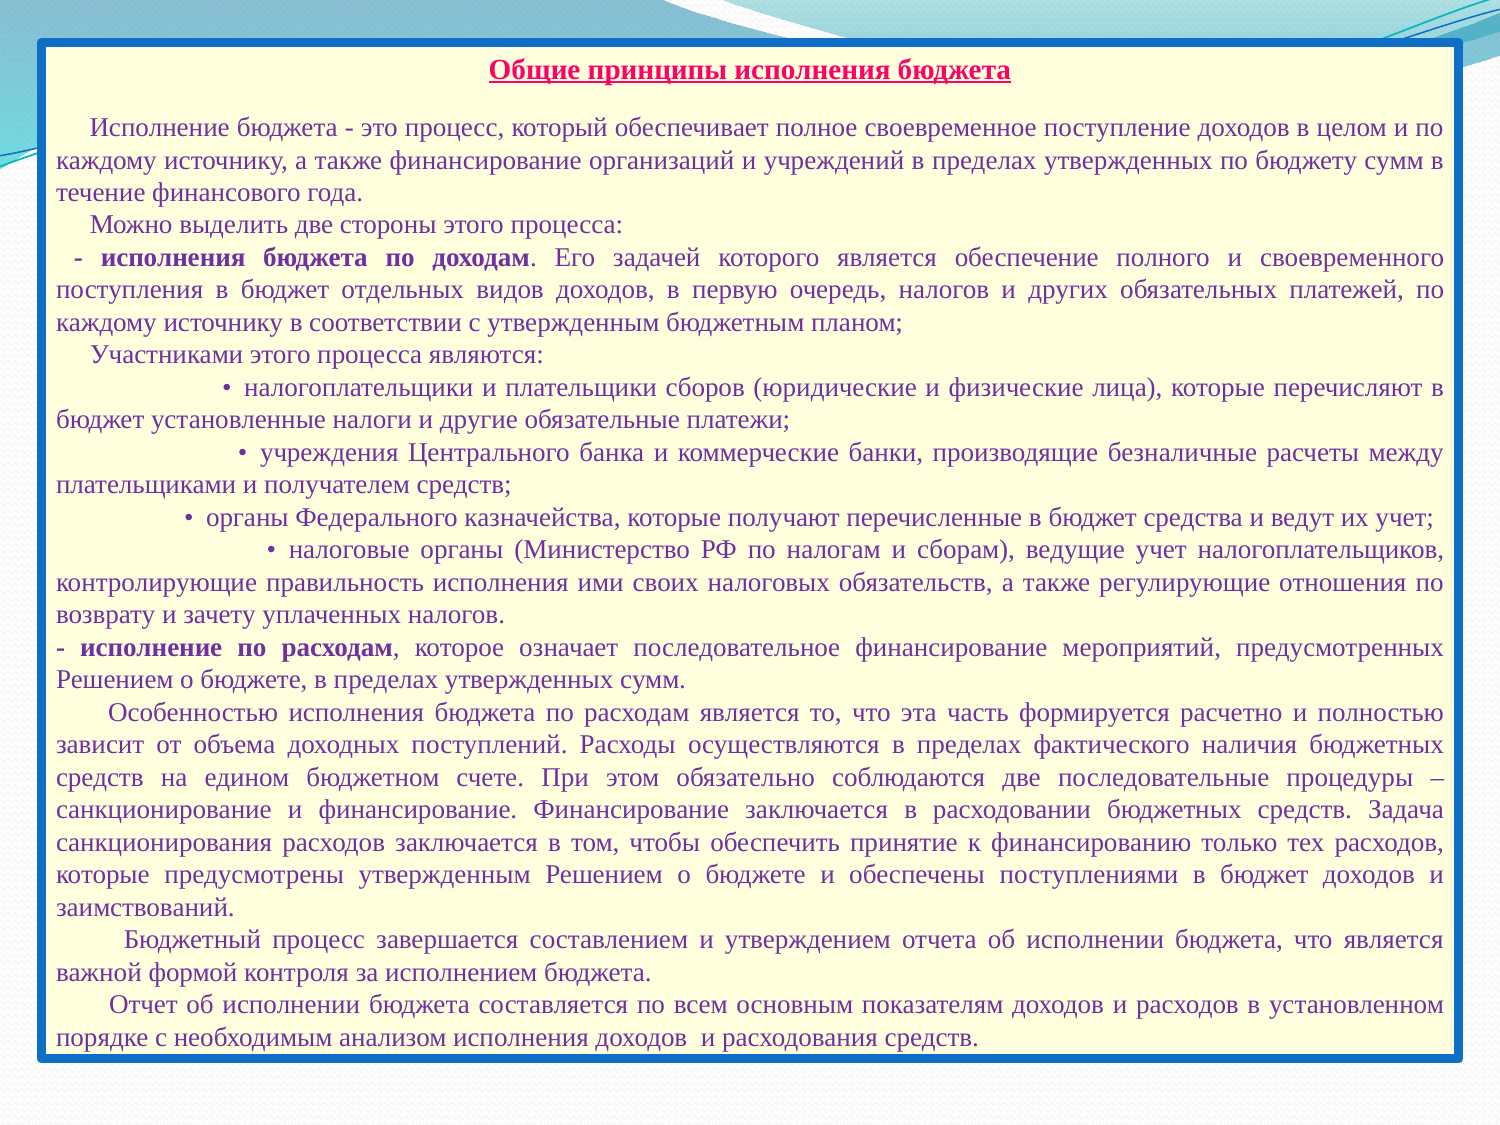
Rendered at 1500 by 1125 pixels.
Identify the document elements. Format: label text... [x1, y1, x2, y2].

text_box Общие принципы исполнения бюджета Исполнение бюджета - это процесс, который обеспечивает полное своевременное поступление доходов в целом и по каждому источнику, а также финансирование организаций и учреждений в пределах утвержденных по бюджету сумм в течение финансового года. Можно выделить две стороны этого процесса: - исполнения бюджета по доходам. Его задачей которого является обеспечение полного и своевременного поступления в бюджет отдельных видов доходов, в первую очередь, налогов и других обязательных платежей, по каждому источнику в соответствии с утвержденным бюджетным планом; Участниками этого процесса являются: • налогоплательщики и плательщики сборов (юридические и физические лица), которые перечисляют в бюджет установленные налоги и другие обязательные платежи; • учреждения Центрального банка и коммерческие банки, производящие безналичные расчеты между плательщиками и получателем средств; • органы Федерального казначейства, которые получают перечисленные в бюджет средства и ведут их учет; • налоговые органы (Министерство РФ по налогам и сборам), ведущие учет налогоплательщиков, контролирующие правильность исполнения ими своих налоговых обязательств, а также регулирующие отношения по возврату и зачету уплаченных налогов. - исполнение по расходам, которое означает последовательное финансирование мероприятий, предусмотренных Решением о бюджете, в пределах утвержденных сумм. Особенностью исполнения бюджета по расходам является то, что эта часть формируется расчетно и полностью зависит от объема доходных поступлений. Расходы осуществляются в пределах фактического наличия бюджетных средств на едином бюджетном счете. При этом обязательно соблюдаются две последовательные процедуры – санкционирование и финансирование. Финансирование заключается в расходовании бюджетных средств. Задача санкционирования расходов заключается в том, чтобы обеспечить принятие к финансированию только тех расходов, которые предусмотрены утвержденным Решением о бюджете и обеспечены поступлениями в бюджет доходов и заимствований. Бюджетный процесс завершается составлением и утверждением отчета об исполнении бюджета, что является важной формой контроля за исполнением бюджета. Отчет об исполнении бюджета составляется по всем основным показателям доходов и расходов в установленном порядке с необходимым анализом исполнения доходов и расходования средств. [41, 42, 1459, 1059]
